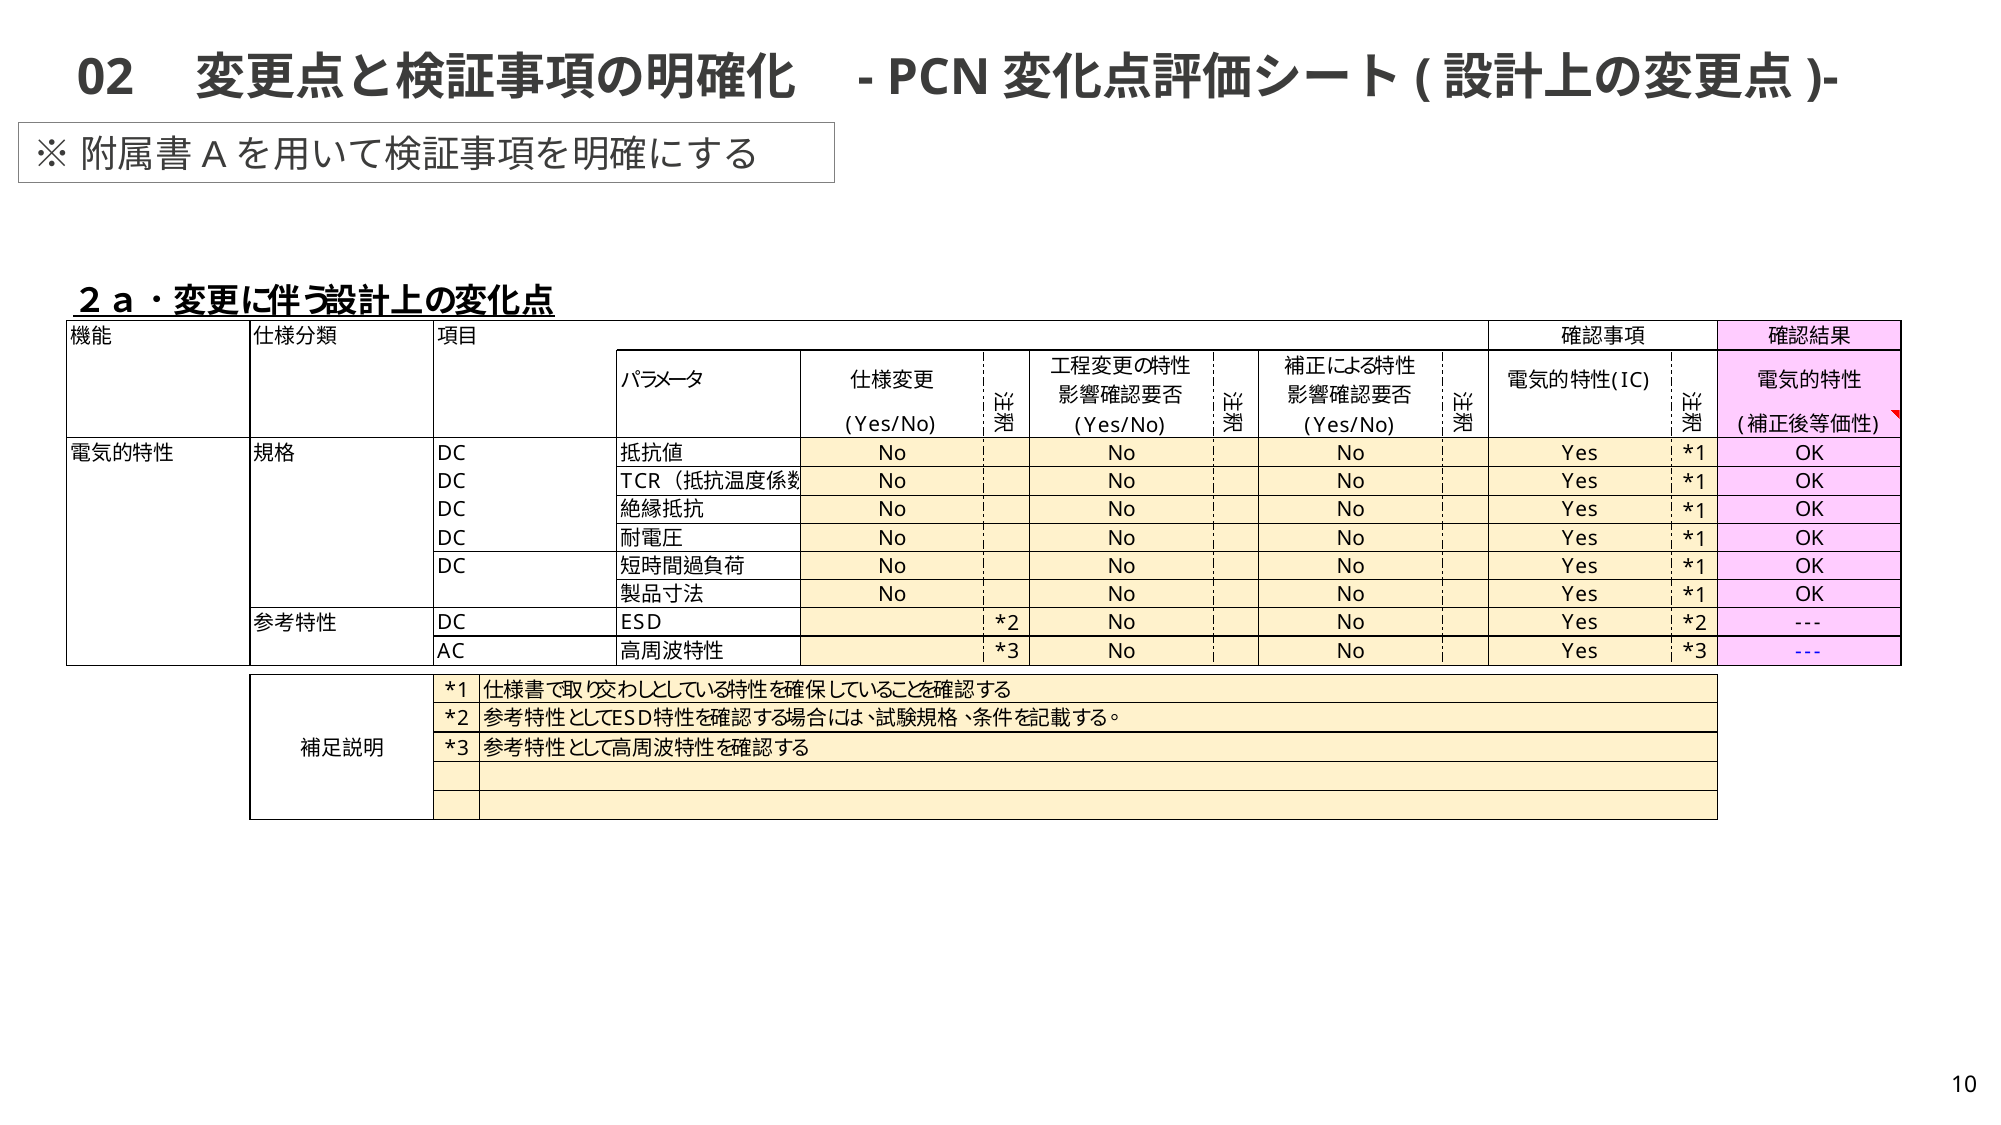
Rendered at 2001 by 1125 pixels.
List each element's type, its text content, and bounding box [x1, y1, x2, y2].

title 02 変更点と検証事項の明確化 - PCN変化点評価シート(設計上の変更点)- [0, 0, 2000, 123]
picture [52, 276, 1948, 849]
text_box ※附属書Aを用いて検証事項を明確にする [18, 122, 835, 183]
